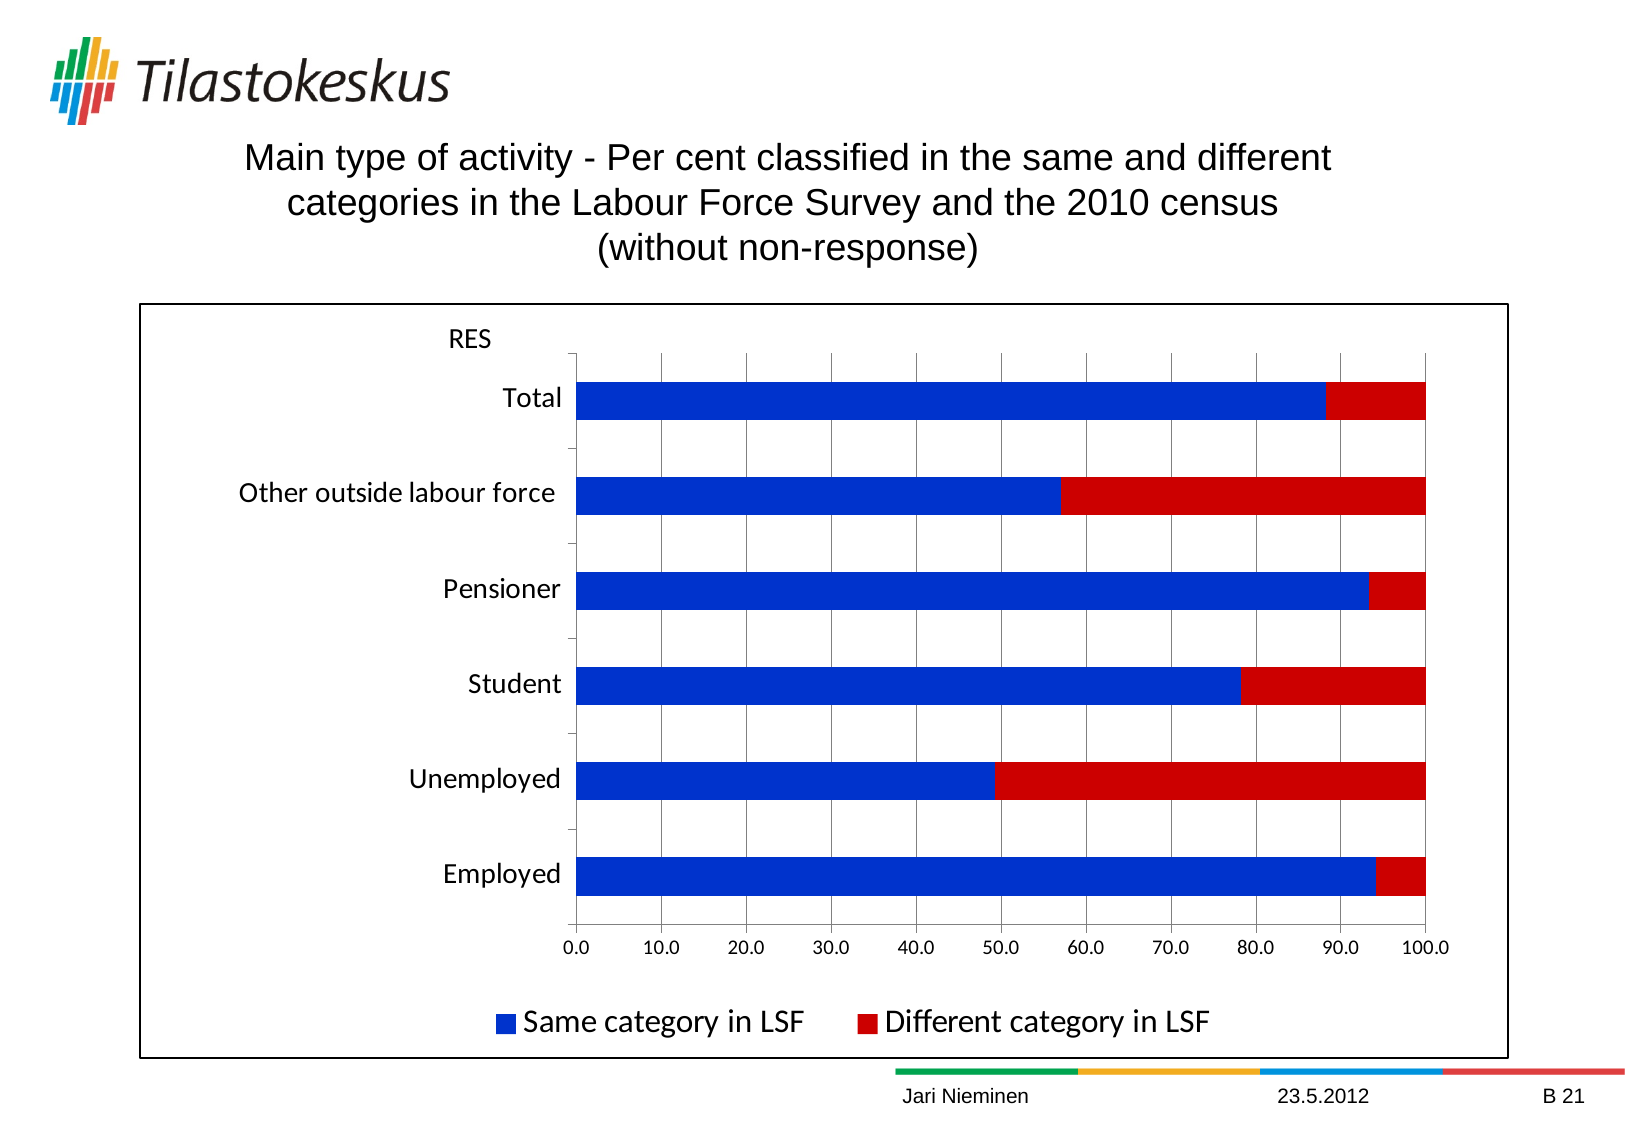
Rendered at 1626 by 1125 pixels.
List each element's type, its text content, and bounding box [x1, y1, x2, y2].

text_box Main type of activity - Per cent classified in the same and different categories in the Labour Force Survey and the 2010 census (without non-response) [229, 125, 1347, 276]
footer Jari Nieminen [887, 1074, 1251, 1125]
slide_number B 21 [1509, 1074, 1601, 1125]
chart [138, 302, 1510, 1059]
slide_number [1262, 1074, 1509, 1125]
picture [50, 37, 450, 125]
